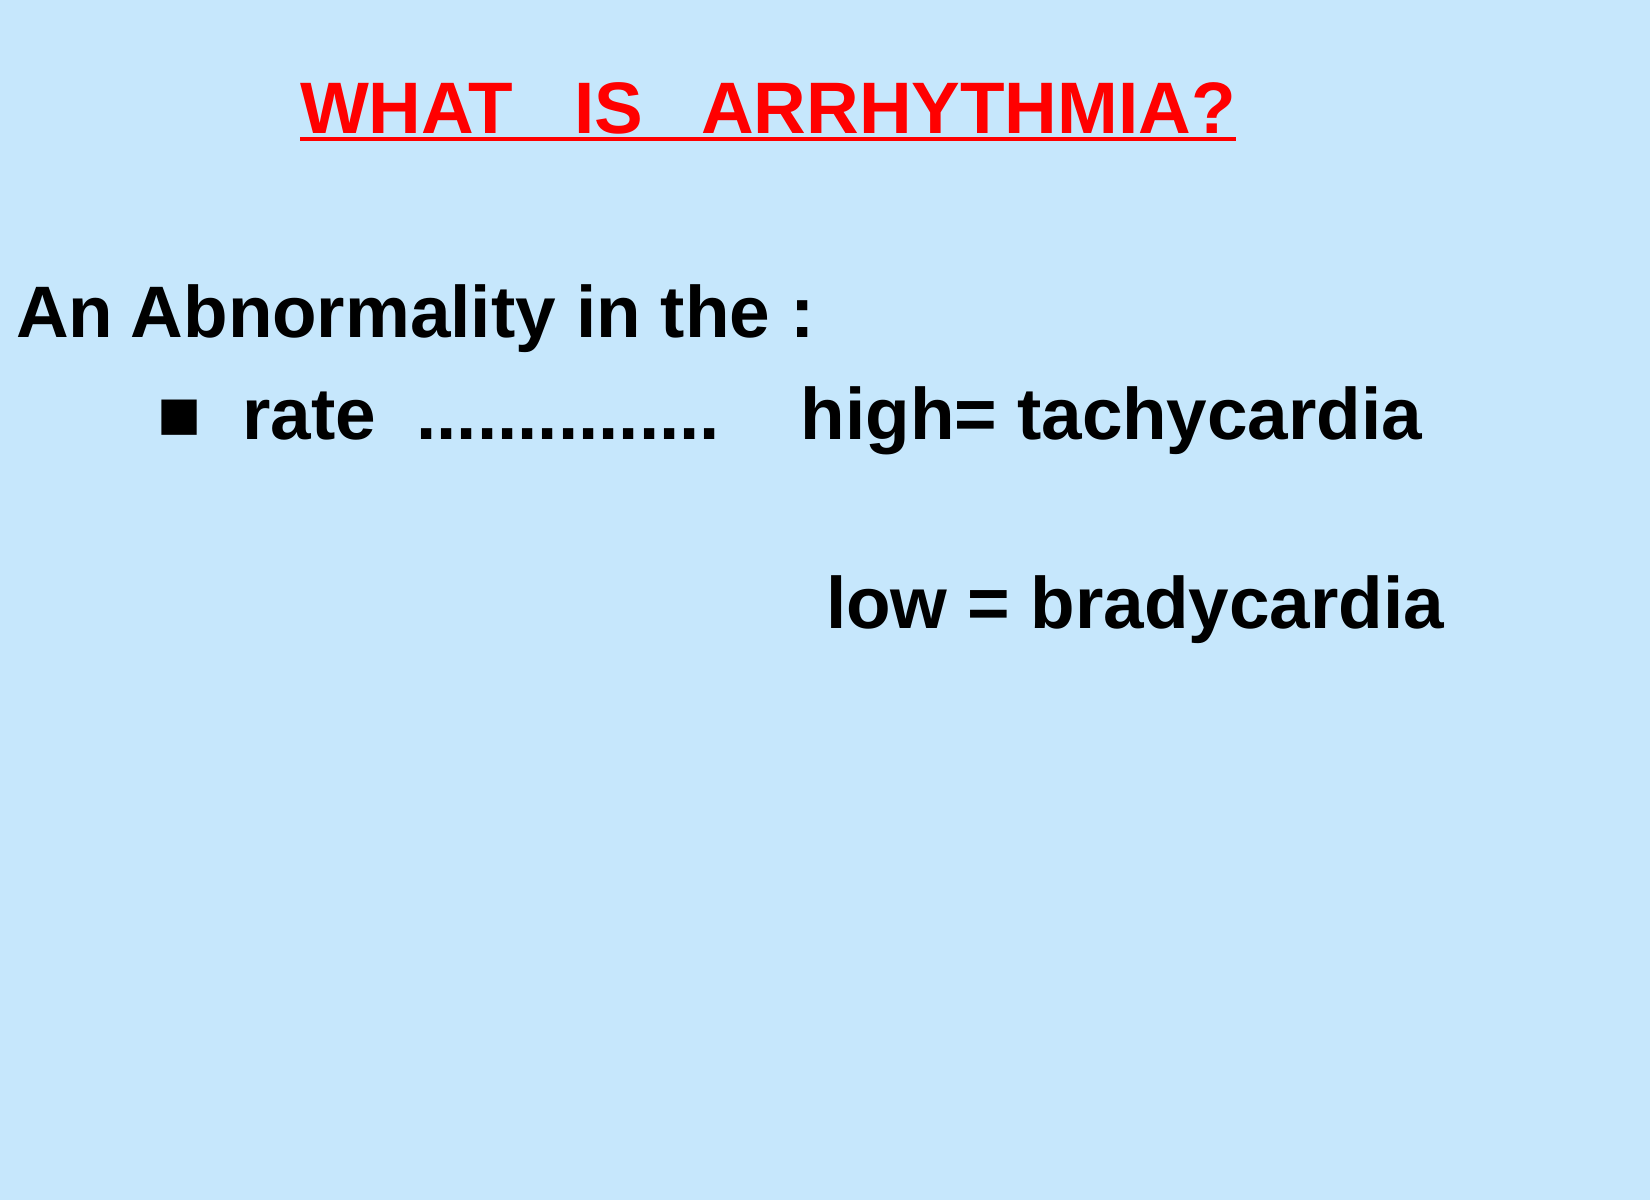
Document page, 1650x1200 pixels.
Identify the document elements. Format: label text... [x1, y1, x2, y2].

subtitle WHAT IS ARRHYTHMIA? An Abnormality in the : ■ rate ............... high= tachycardia low = bradycardia [0, 0, 1650, 1200]
